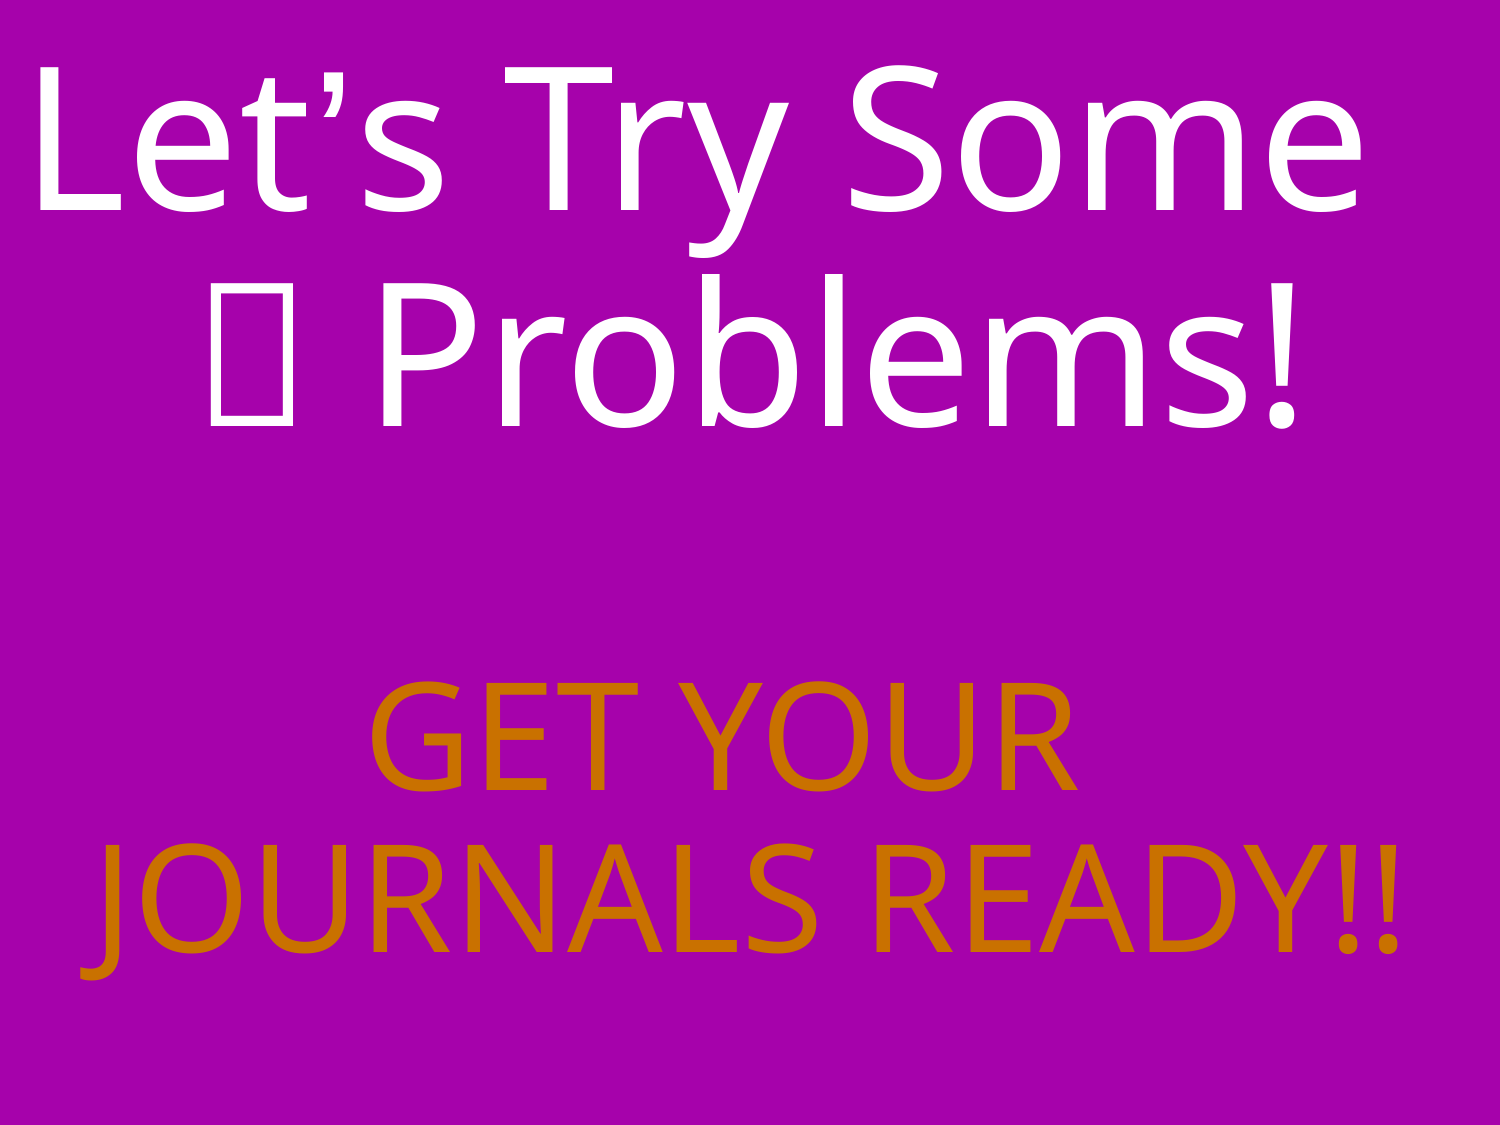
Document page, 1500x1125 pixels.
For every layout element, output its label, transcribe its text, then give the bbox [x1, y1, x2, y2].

list Let’s Try Some  Problems! GET YOUR JOURNALS READY!! [0, 29, 1461, 1005]
